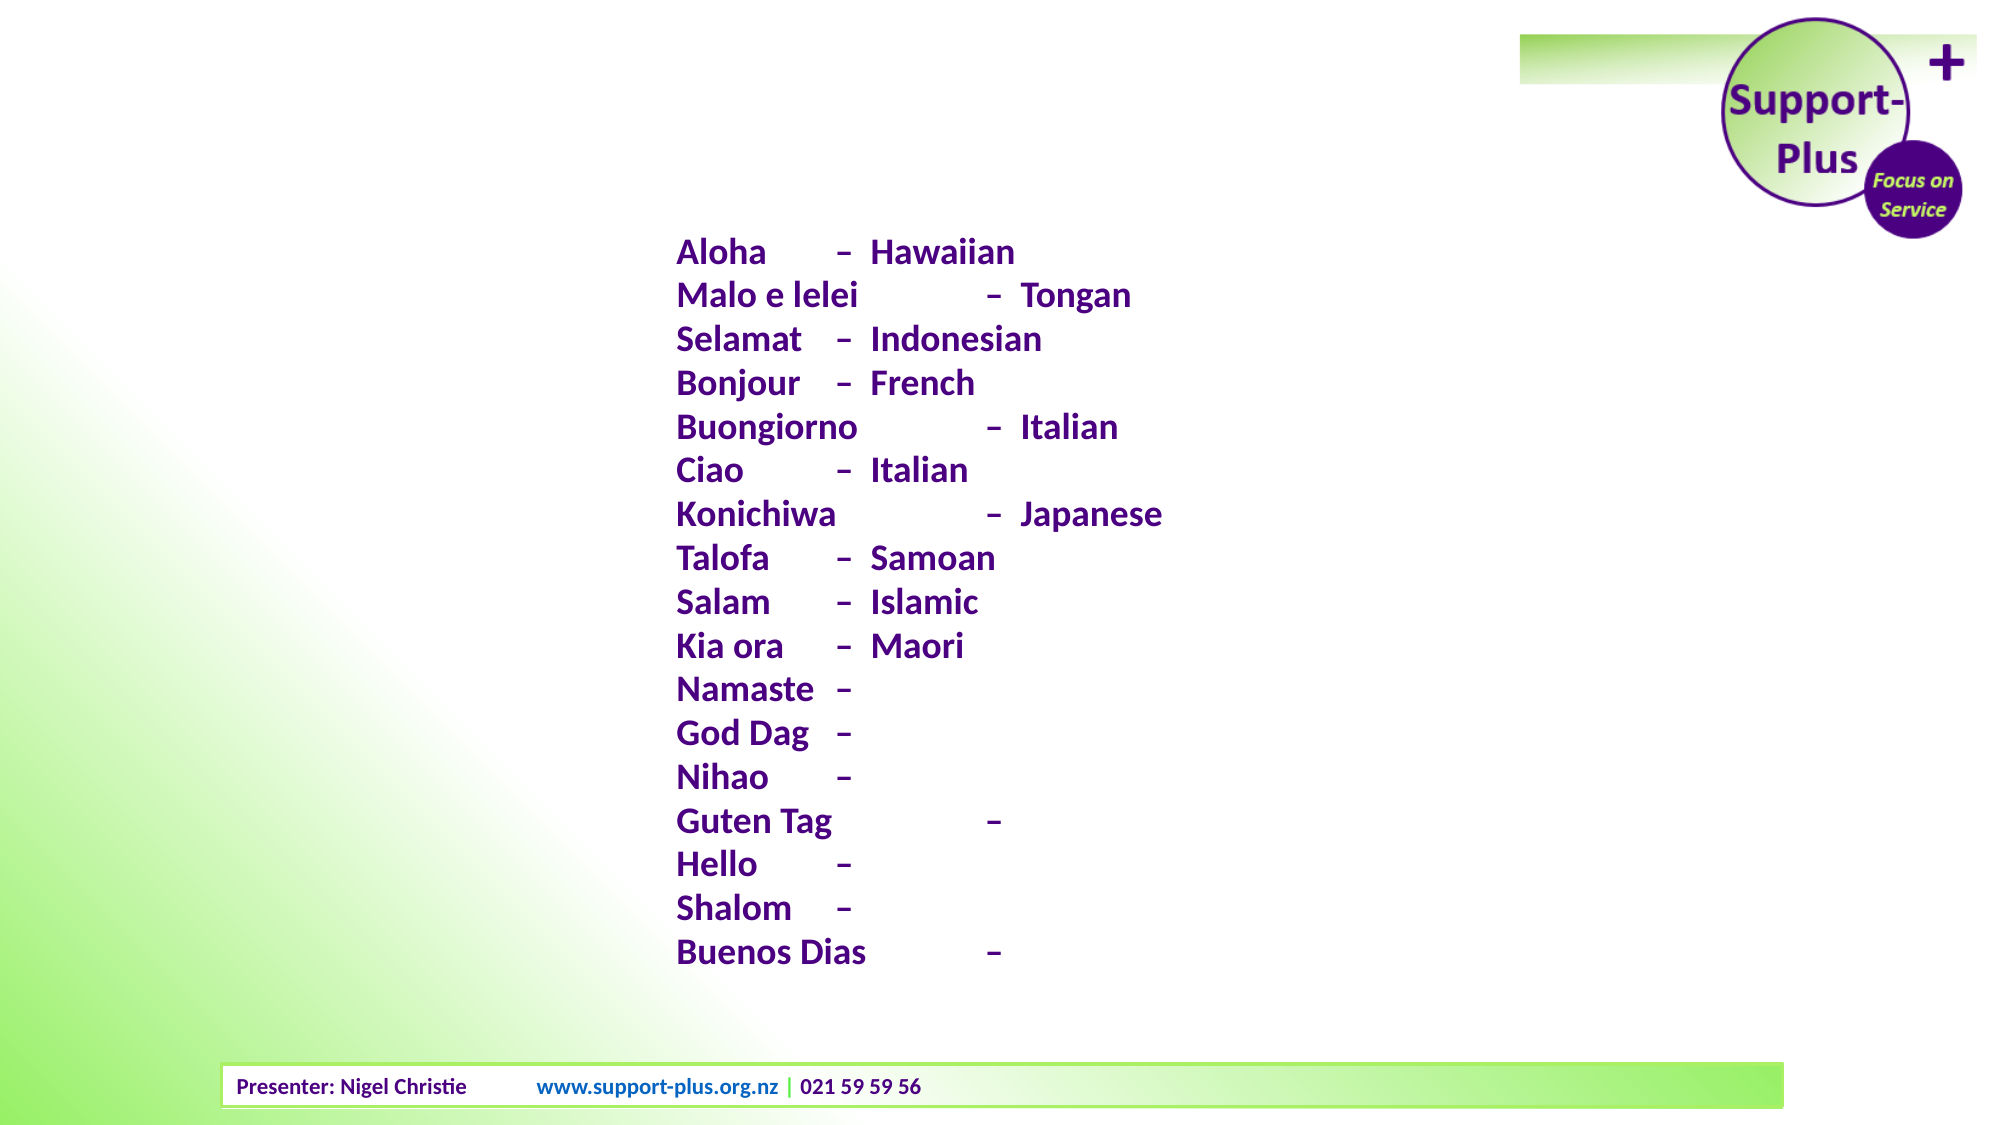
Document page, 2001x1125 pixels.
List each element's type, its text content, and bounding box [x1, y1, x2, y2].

text_box Aloha – Hawaiian Malo e lelei – Tongan Selamat – Indonesian Bonjour – French Buongiorno – Italian Ciao – Italian Konichiwa – Japanese Talofa – Samoan Salam – Islamic Kia ora – Maori Namaste – God Dag – Nihao – Guten Tag – Hello – Shalom – Buenos Dias – [500, 239, 1500, 980]
text_box Presenter: Nigel Christie www.support-plus.org.nz | 021 59 59 56 [221, 1063, 1783, 1107]
picture [1514, 15, 1983, 246]
